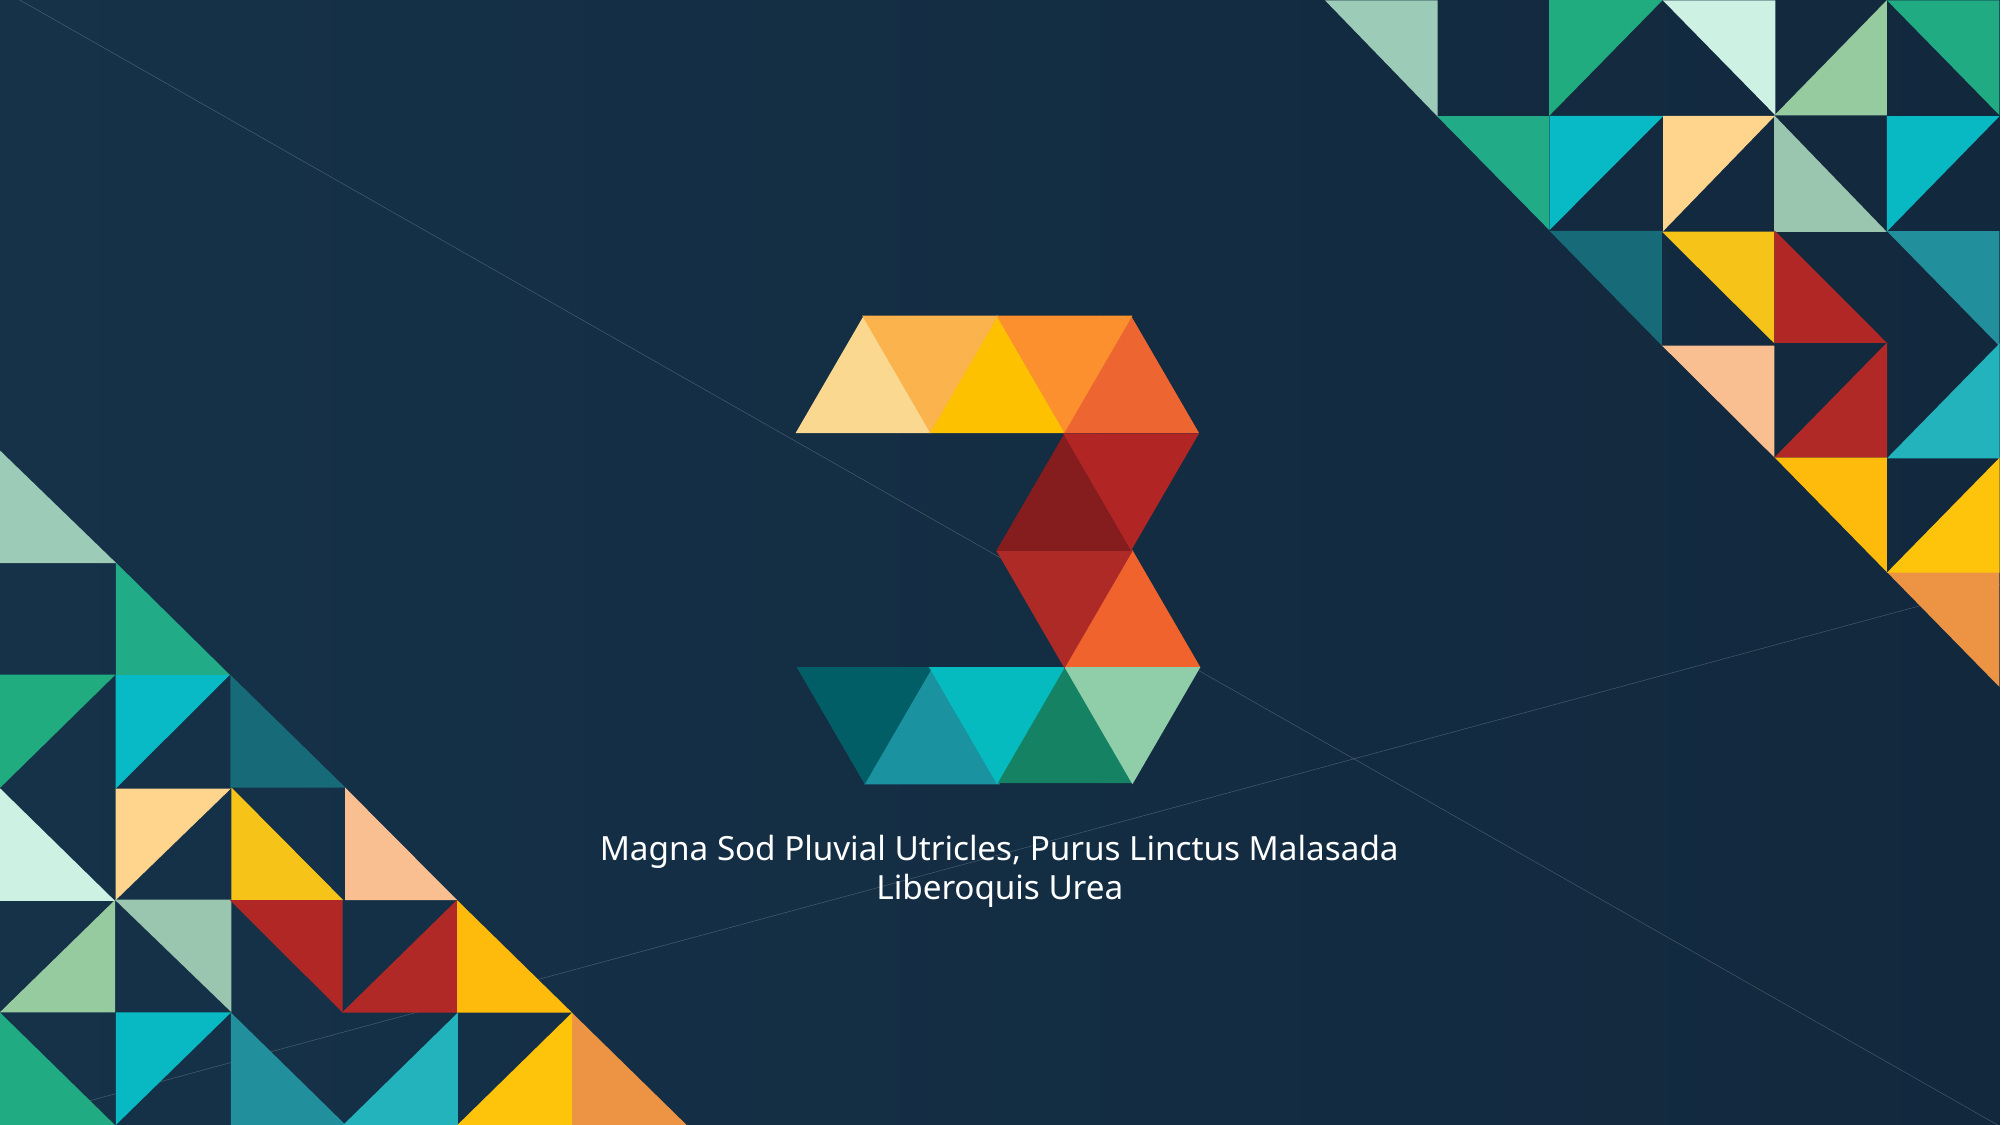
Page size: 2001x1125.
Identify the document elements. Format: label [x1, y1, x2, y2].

text_box [17, 0, 1998, 583]
text_box [0, 450, 687, 1125]
text_box [687, 583, 2000, 1125]
